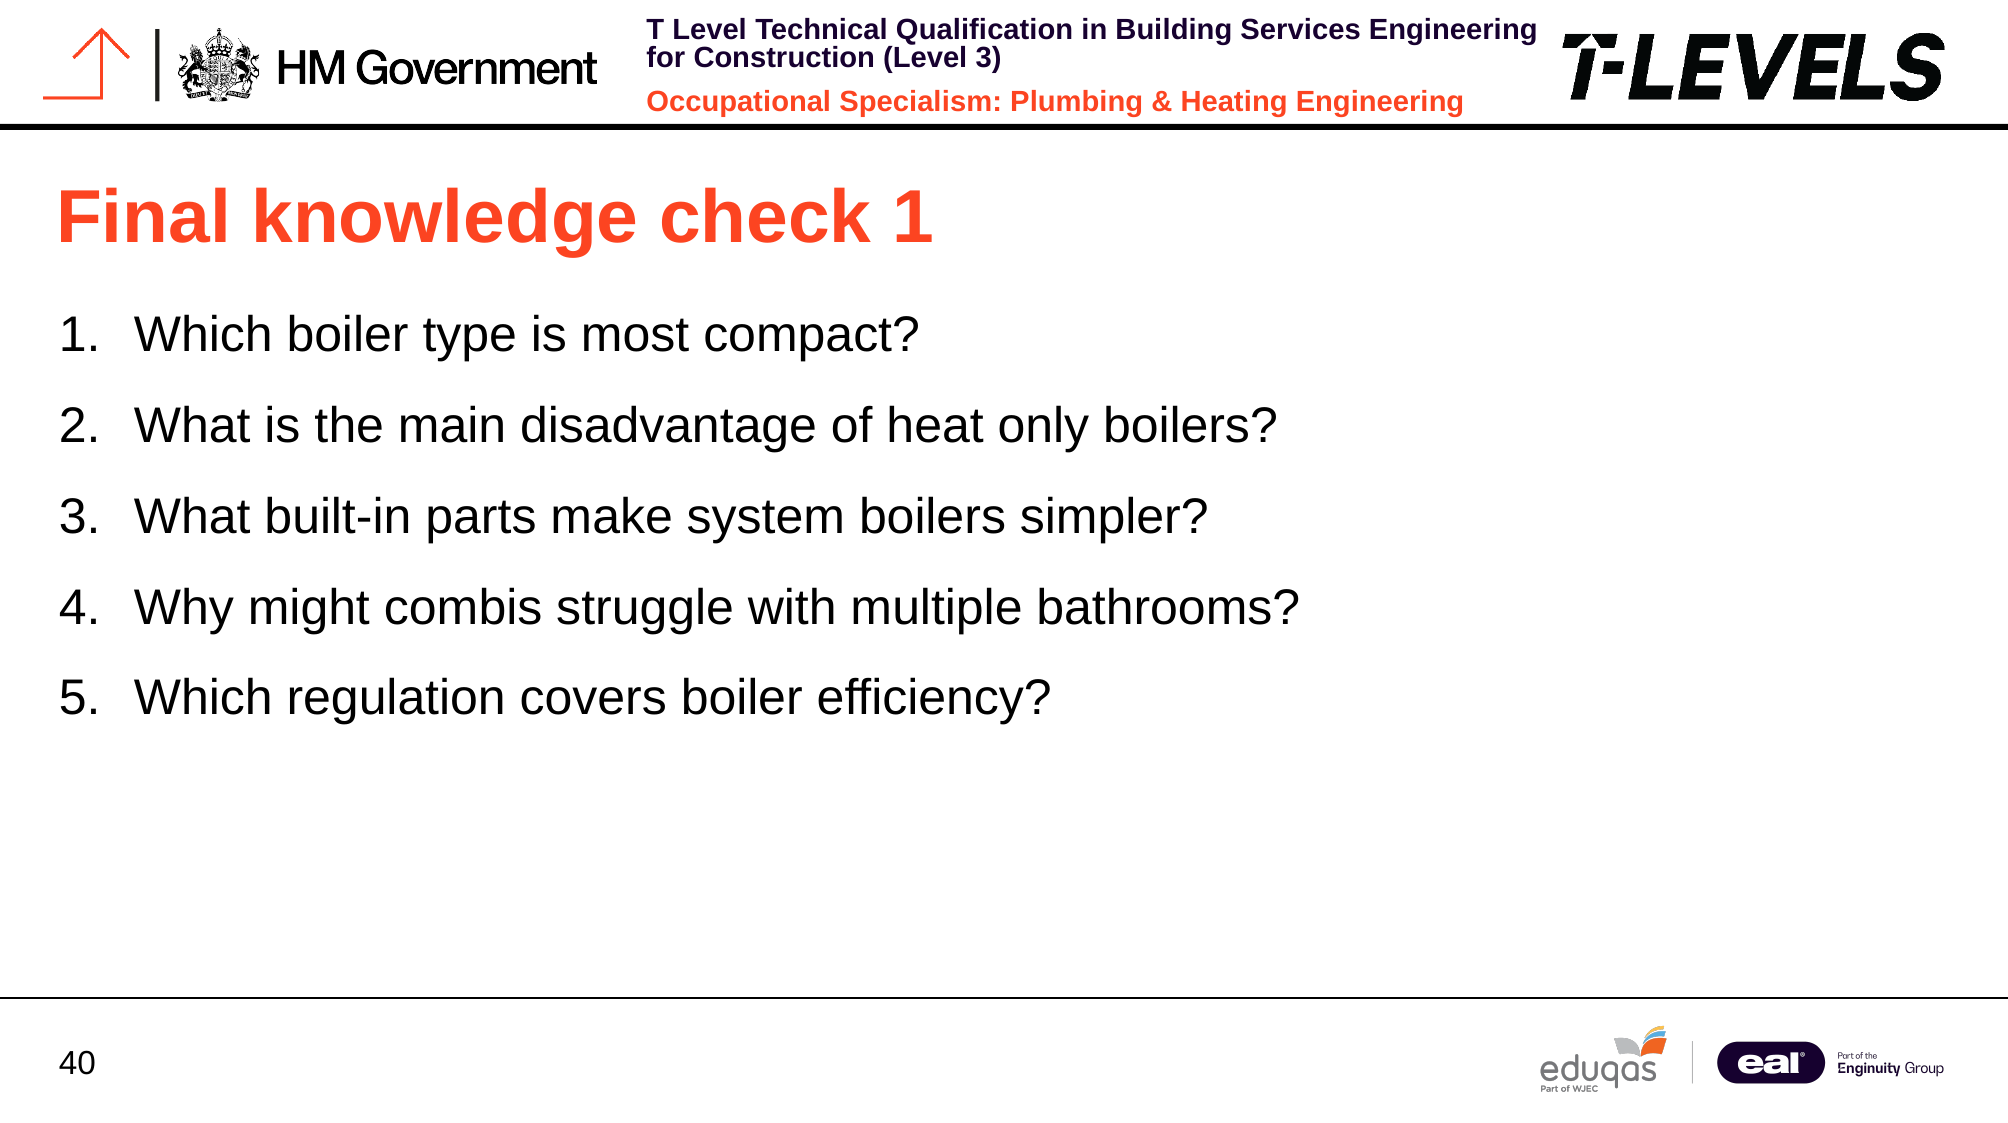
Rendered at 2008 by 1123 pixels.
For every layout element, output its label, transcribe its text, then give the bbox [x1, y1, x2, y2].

list Which boiler type is most compact? What is the main disadvantage of heat only boilers? What built-in parts make system boilers simpler? Why might combis struggle with multiple bathrooms? Which regulation covers boiler efficiency? [59, 295, 1949, 975]
picture [1543, 25, 1964, 108]
picture [1535, 1021, 1949, 1097]
picture [38, 27, 136, 100]
picture [155, 28, 597, 102]
title Final knowledge check 1 [41, 111, 1949, 314]
